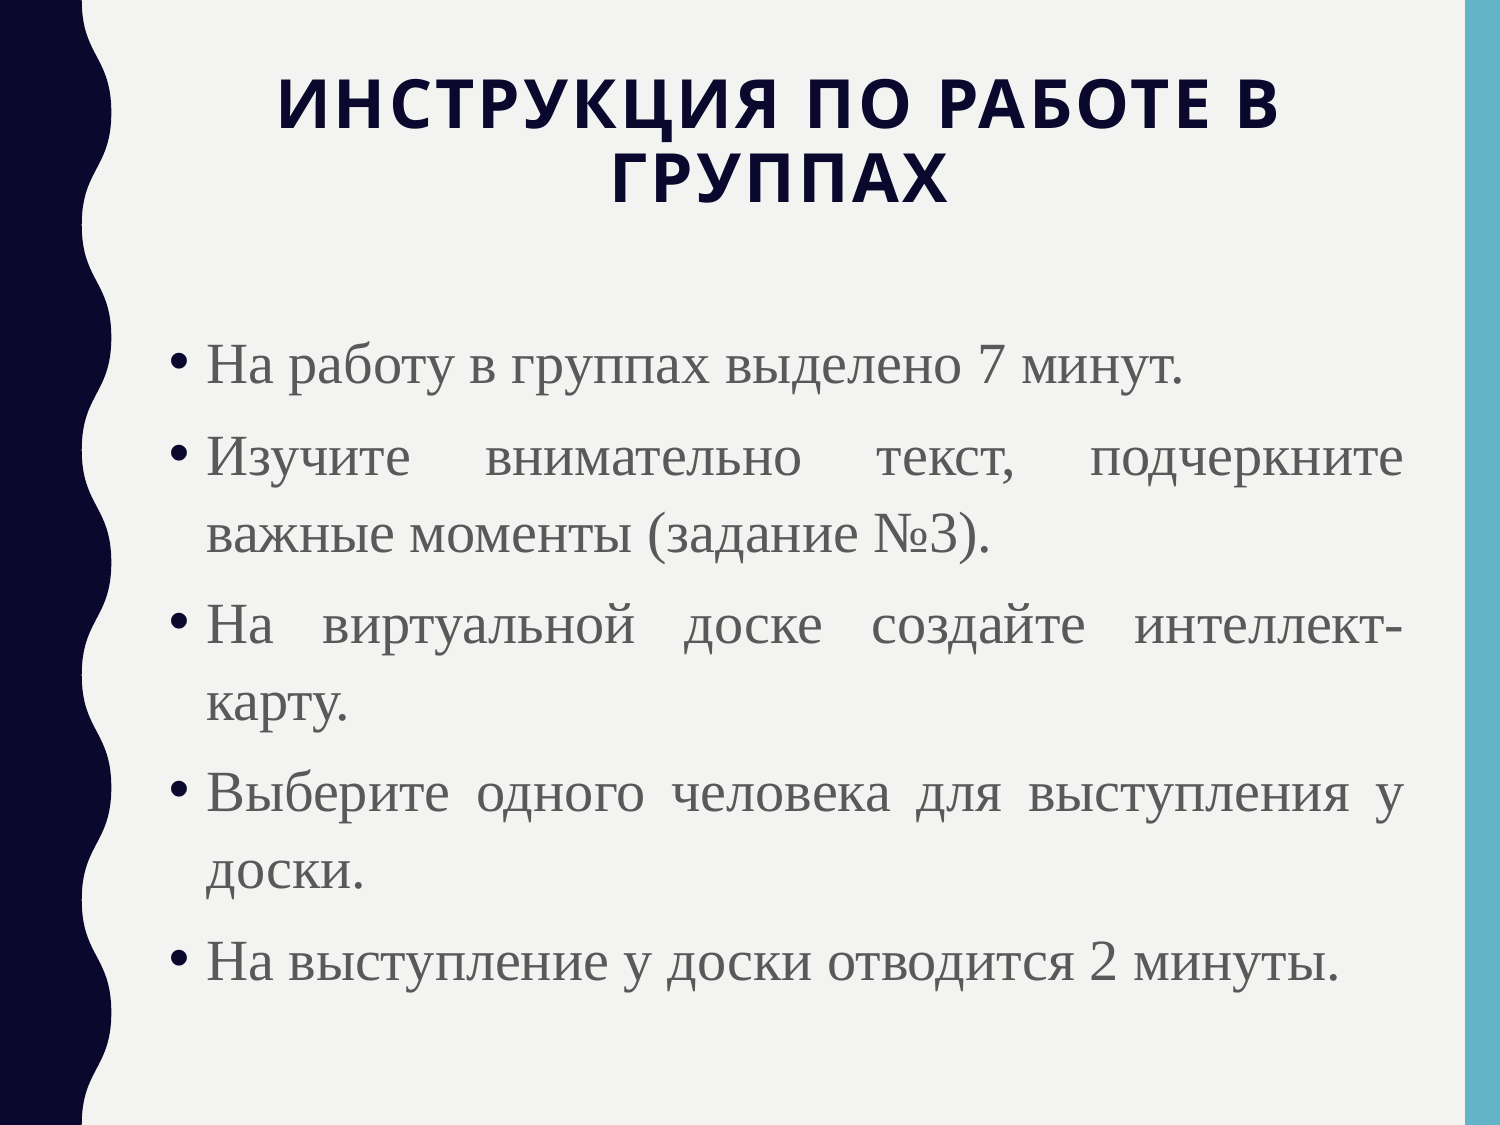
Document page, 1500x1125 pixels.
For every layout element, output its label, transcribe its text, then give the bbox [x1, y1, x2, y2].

list На работу в группах выделено 7 минут. Изучите внимательно текст, подчеркните важные моменты (задание №3). На виртуальной доске создайте интеллект-карту. Выберите одного человека для выступления у доски. На выступление у доски отводится 2 минуты. [154, 311, 1421, 1078]
title Инструкция по работе в группах [154, 62, 1407, 308]
